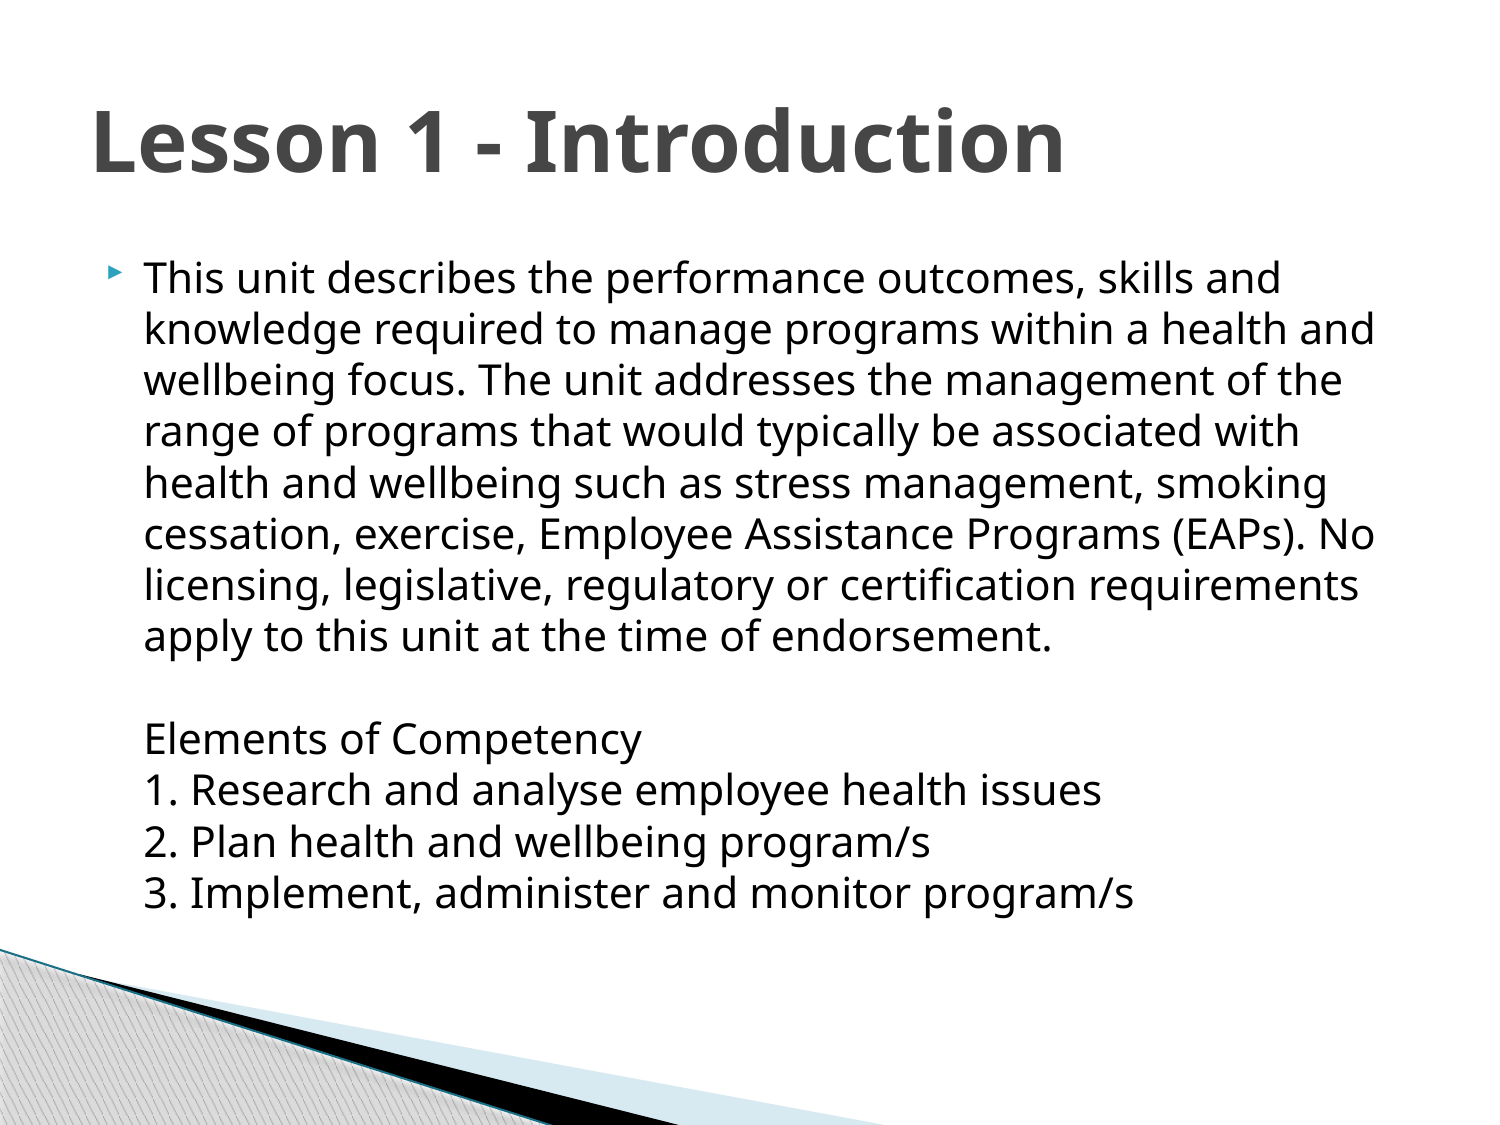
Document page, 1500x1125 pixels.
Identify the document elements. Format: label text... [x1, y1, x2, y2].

title Lesson 1 - Introduction [75, 45, 1425, 233]
list This unit describes the performance outcomes, skills and knowledge required to manage programs within a health and wellbeing focus. The unit addresses the management of the range of programs that would typically be associated with health and wellbeing such as stress management, smoking cessation, exercise, Employee Assistance Programs (EAPs). No licensing, legislative, regulatory or certification requirements apply to this unit at the time of endorsement. Elements of Competency 1. Research and analyse employee health issues 2. Plan health and wellbeing program/s 3. Implement, administer and monitor program/s [75, 243, 1425, 986]
